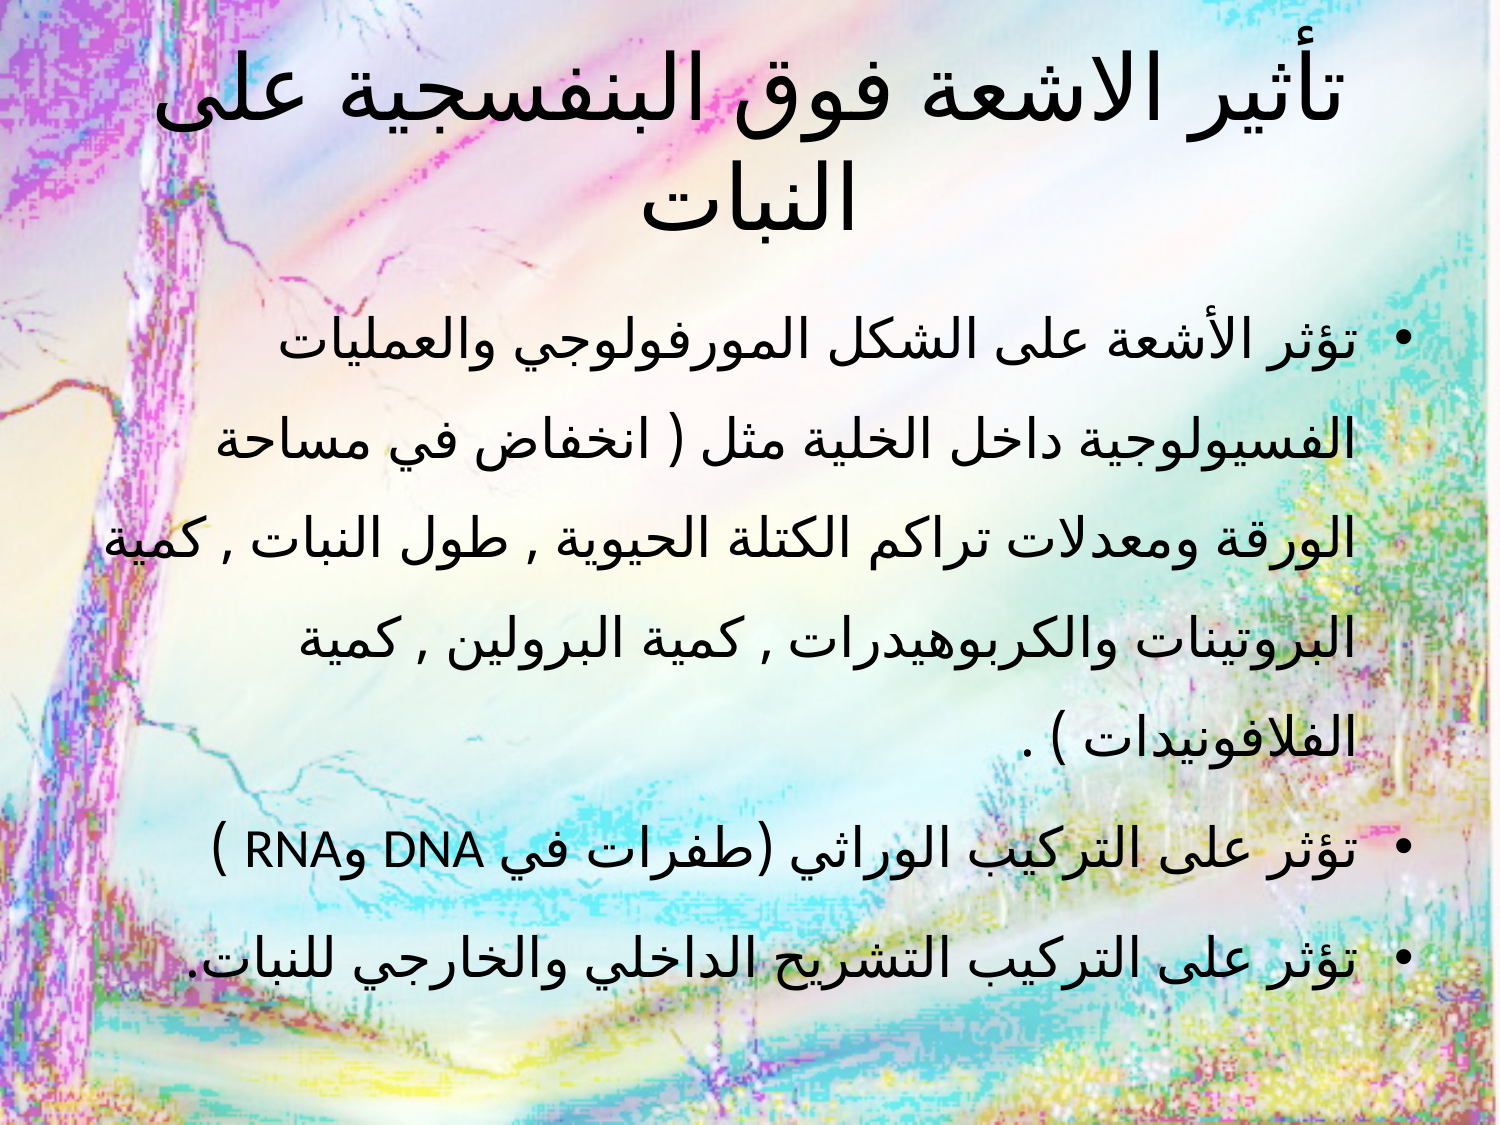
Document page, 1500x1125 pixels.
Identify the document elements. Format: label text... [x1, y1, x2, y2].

title تأثير الاشعة فوق البنفسجية على النبات [75, 45, 1425, 233]
list تؤثر الأشعة على الشكل المورفولوجي والعمليات الفسيولوجية داخل الخلية مثل ( انخفاض في مساحة الورقة ومعدلات تراكم الكتلة الحيوية , طول النبات , كمية البروتينات والكربوهيدرات , كمية البرولين , كمية الفلافونيدات ) . تؤثر على التركيب الوراثي (طفرات في DNA وRNA ) تؤثر على التركيب التشريح الداخلي والخارجي للنبات. [75, 262, 1425, 1005]
